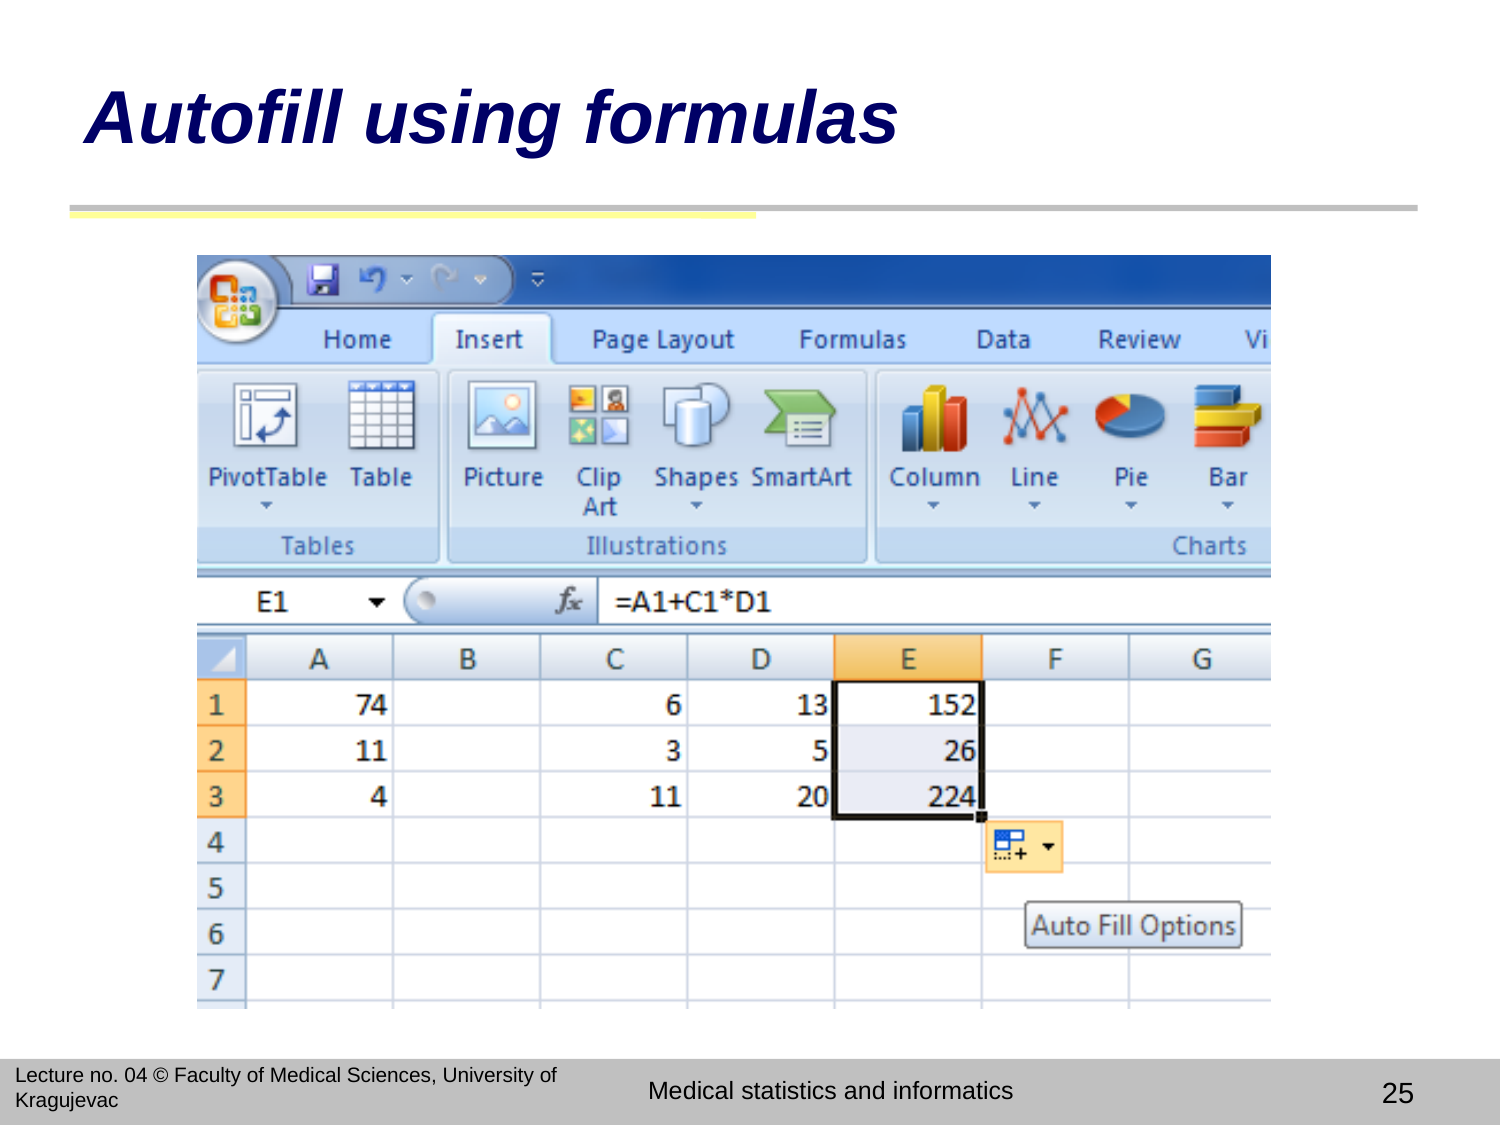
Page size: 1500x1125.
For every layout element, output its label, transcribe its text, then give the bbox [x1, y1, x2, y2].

picture [197, 255, 1272, 1009]
slide_number 25 [1166, 1066, 1430, 1125]
slide_number Lecture no. 04 © Faculty of Medical Sciences, University of Kragujevac [0, 1053, 619, 1108]
footer Medical statistics and informatics [512, 1066, 1151, 1125]
title Autofill using formulas [69, 19, 1426, 208]
